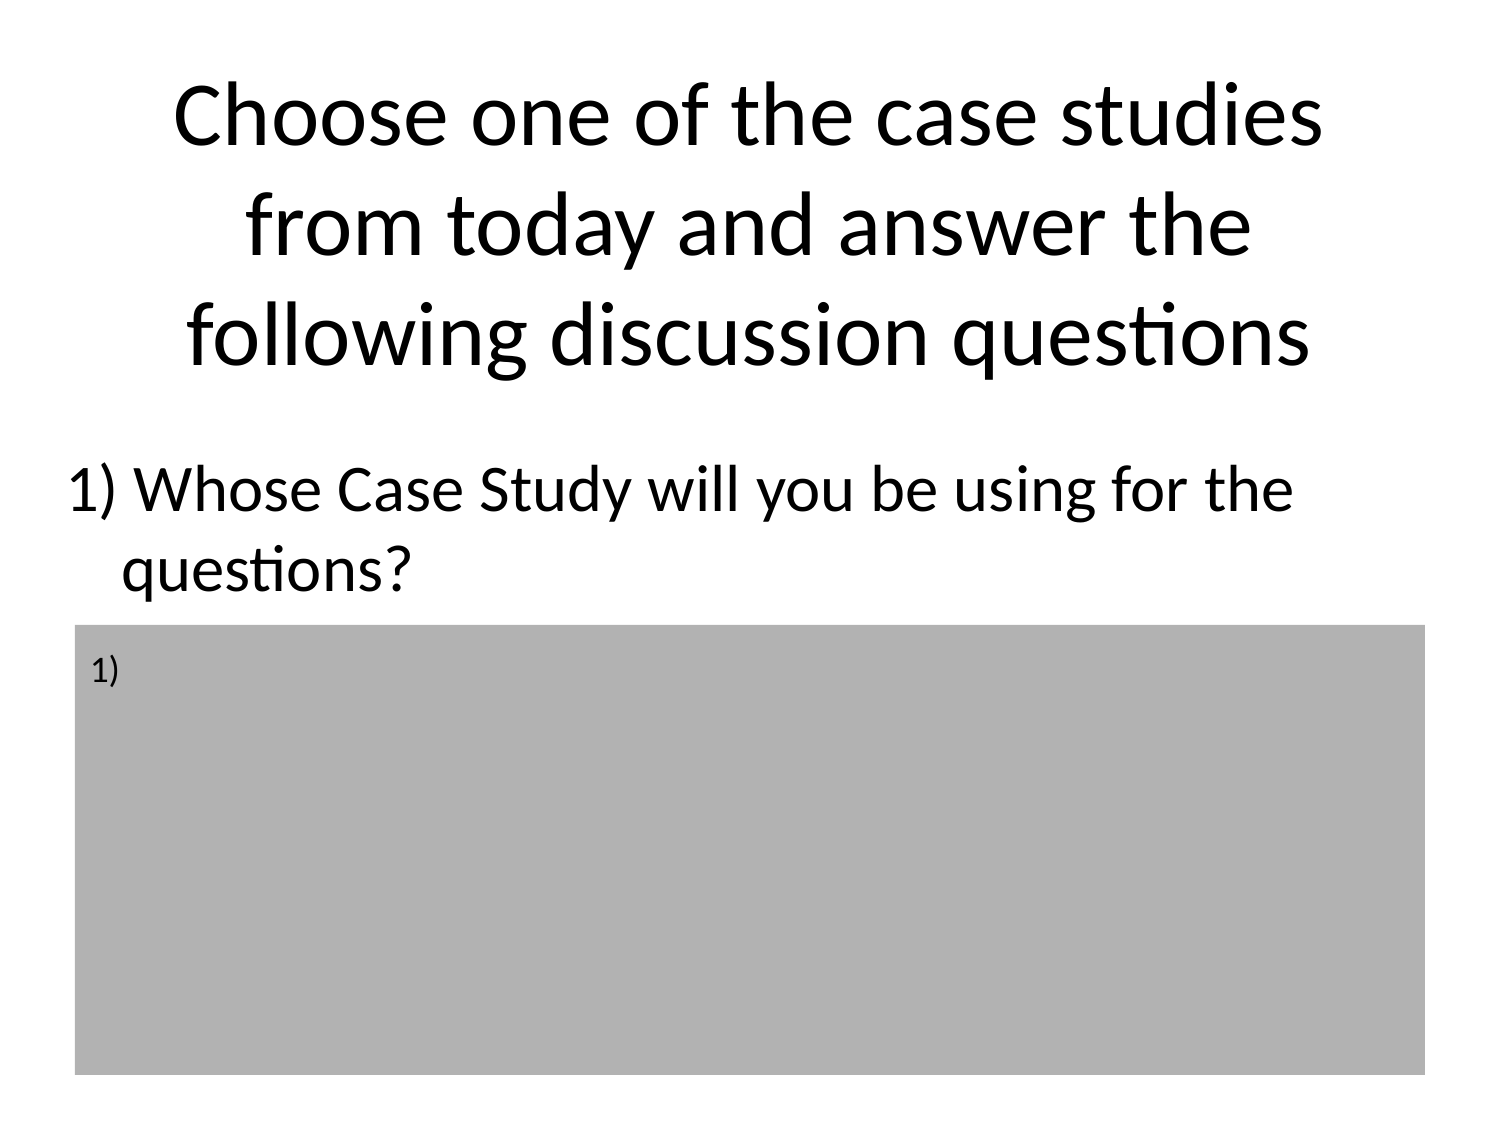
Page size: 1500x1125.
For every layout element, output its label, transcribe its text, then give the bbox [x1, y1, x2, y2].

title Choose one of the case studies from today and answer the following discussion questions [75, 0, 1425, 437]
text_box [73, 623, 1427, 1077]
text_box 1) [74, 637, 1063, 698]
list 1) Whose Case Study will you be using for the questions? [50, 437, 1425, 1088]
